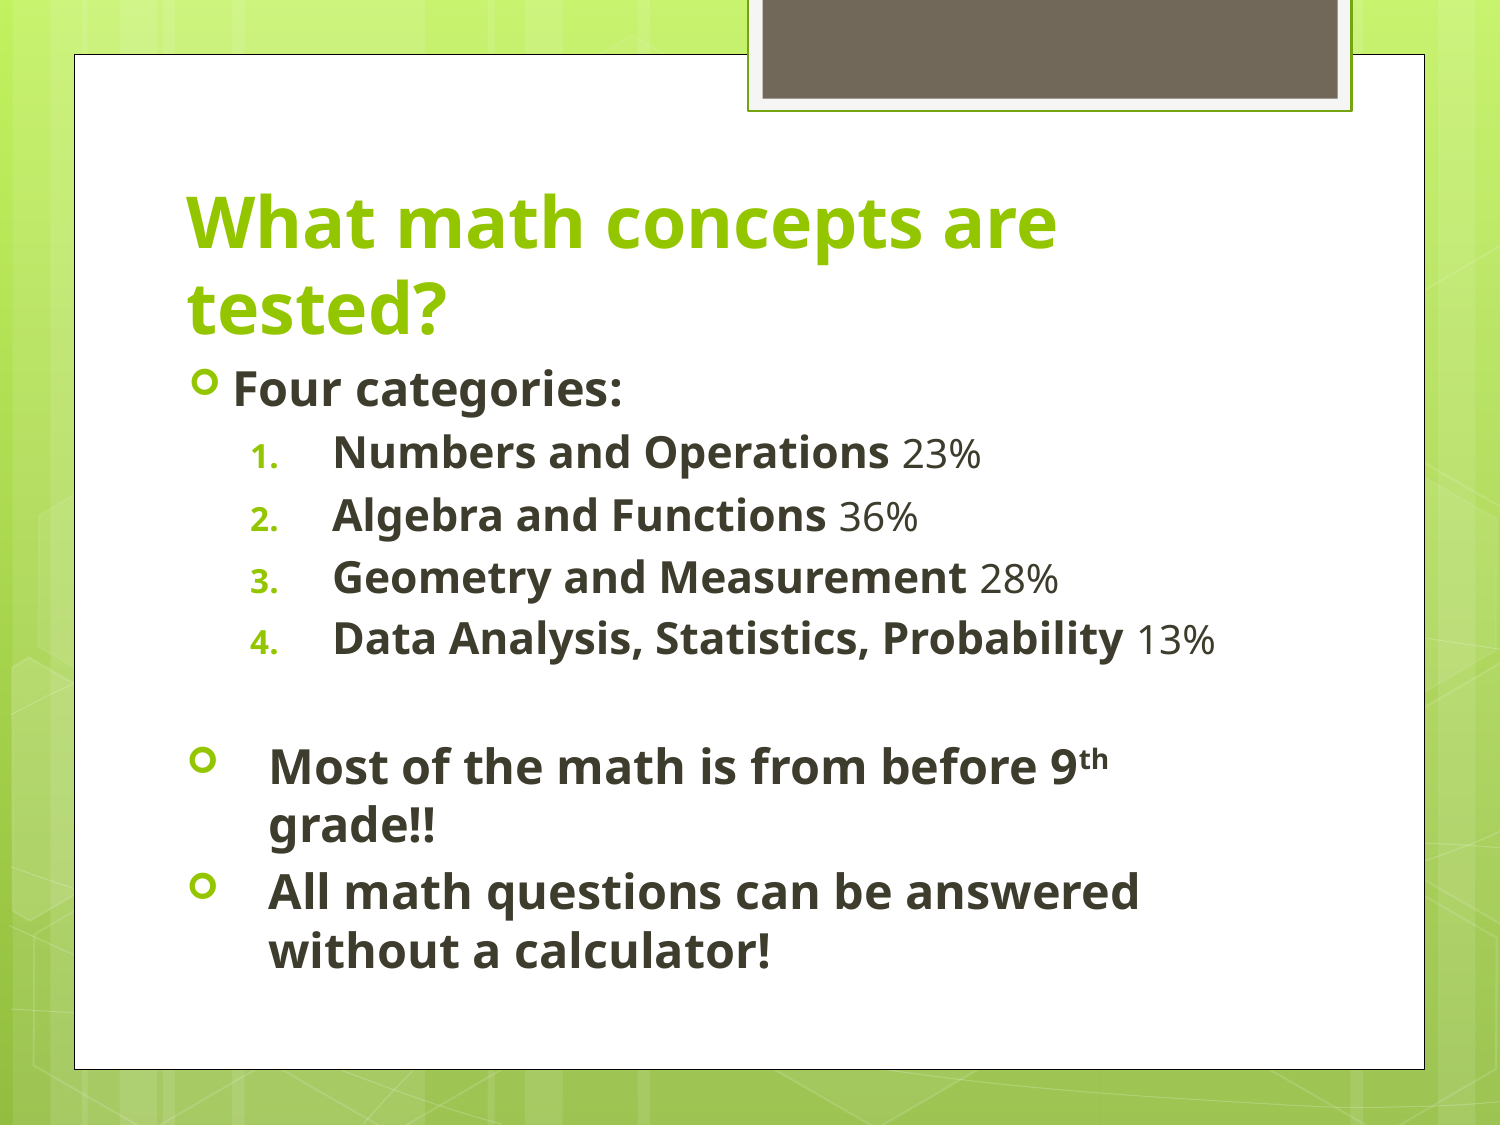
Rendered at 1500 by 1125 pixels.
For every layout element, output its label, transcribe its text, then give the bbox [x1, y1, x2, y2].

title What math concepts are tested? [171, 168, 1324, 357]
list Four categories: Numbers and Operations 23% Algebra and Functions 36% Geometry and Measurement 28% Data Analysis, Statistics, Probability 13% Most of the math is from before 9th grade!! All math questions can be answered without a calculator! [162, 350, 1275, 988]
